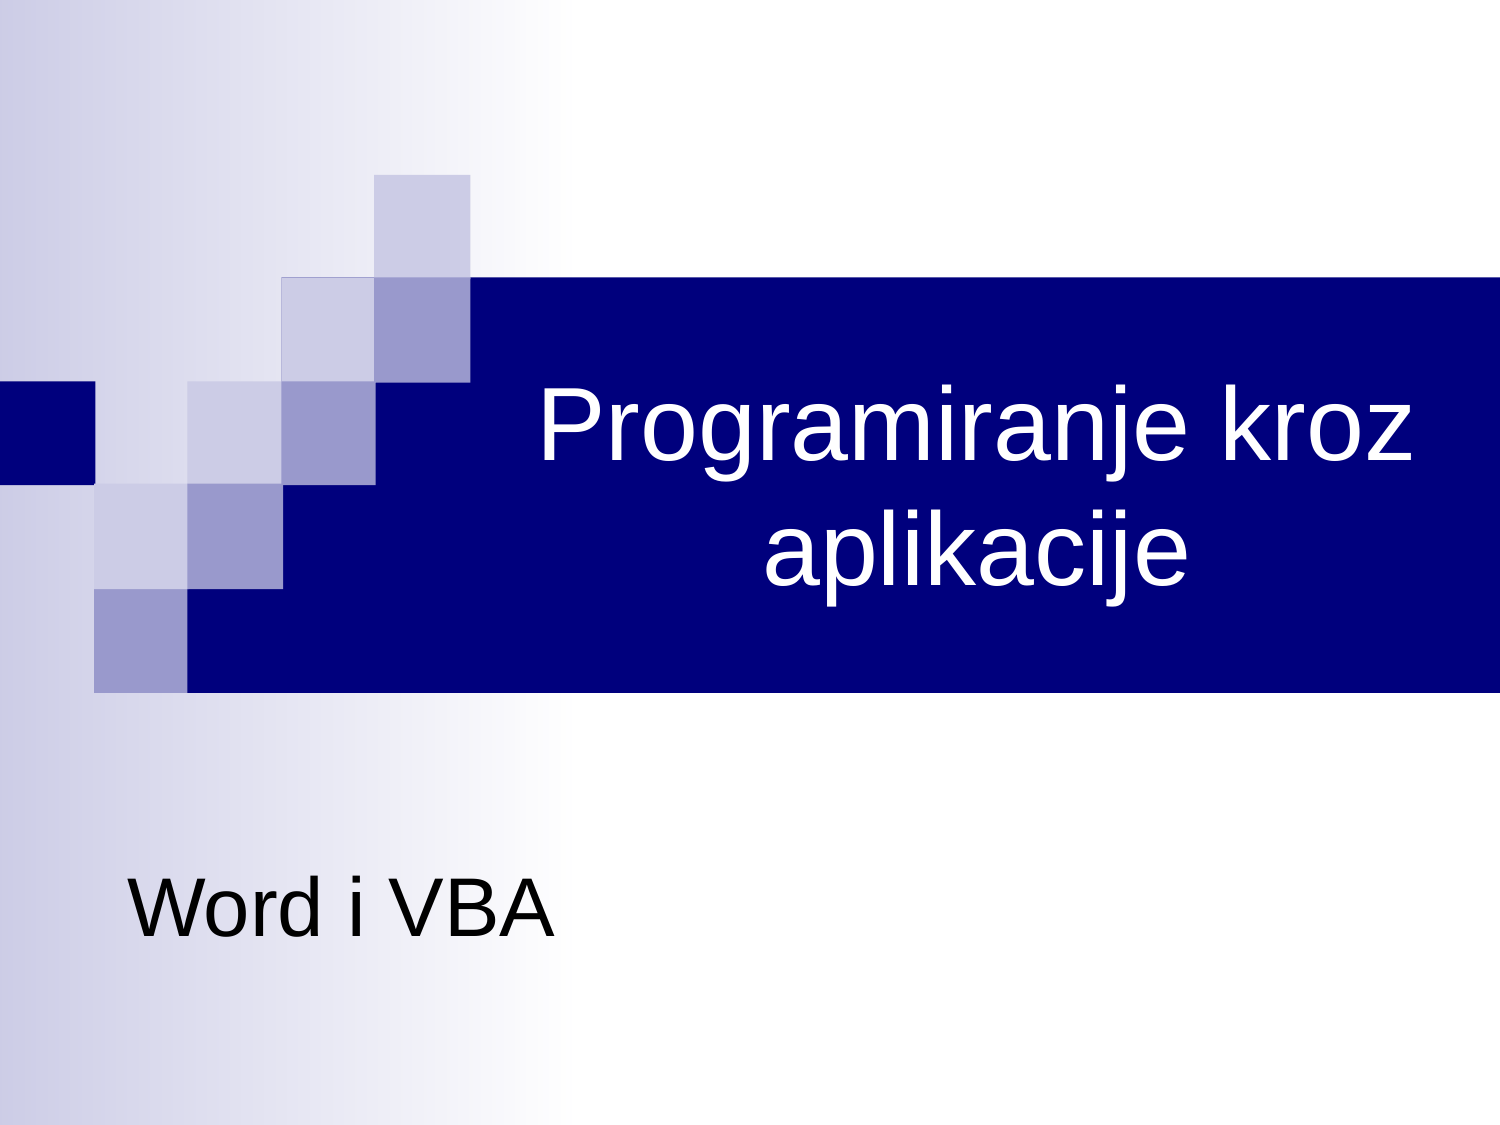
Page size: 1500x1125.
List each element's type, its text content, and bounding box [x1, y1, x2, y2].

title Programiranje kroz aplikacije [483, 299, 1471, 663]
subtitle Word i VBA [112, 846, 680, 976]
